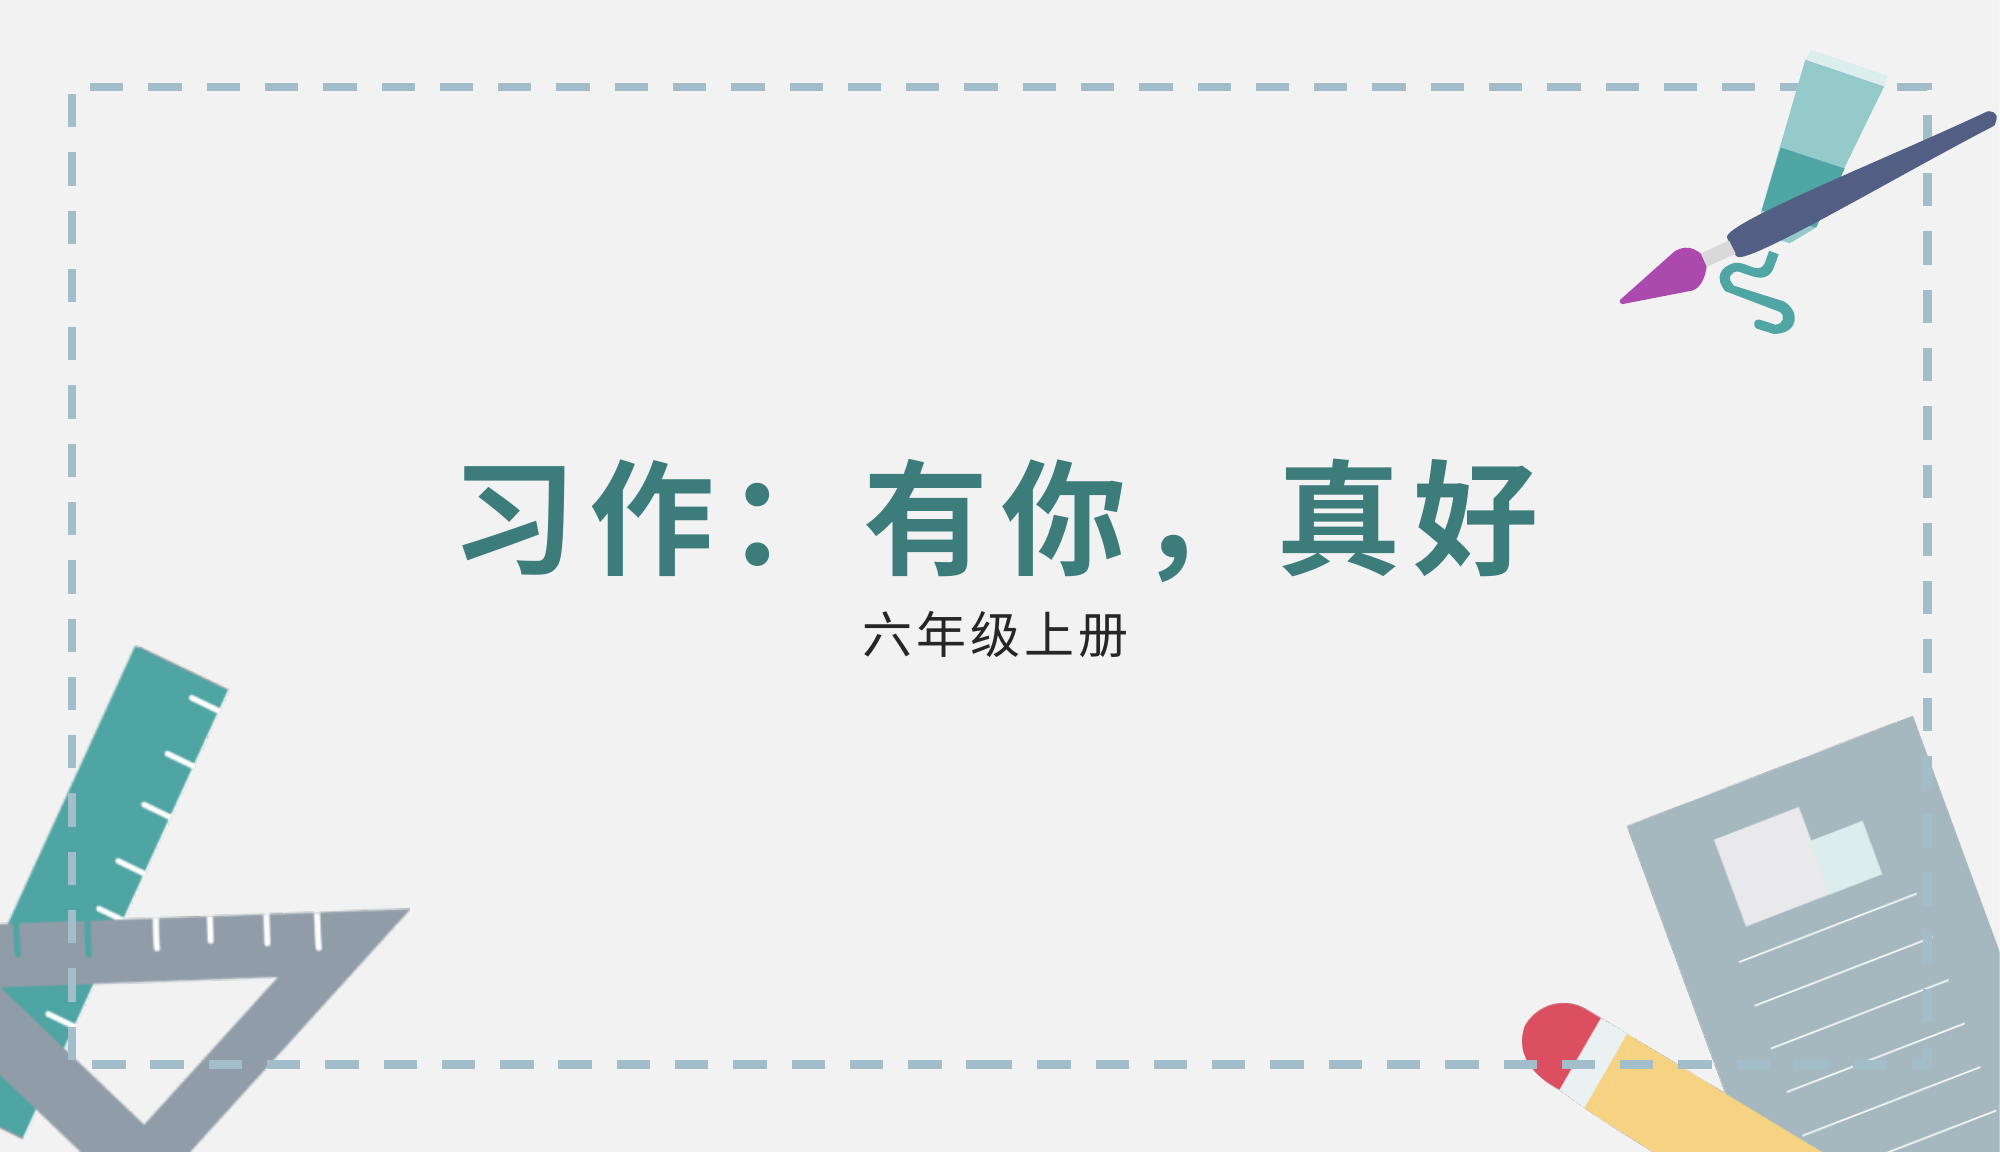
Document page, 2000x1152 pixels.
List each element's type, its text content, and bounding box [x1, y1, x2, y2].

picture [1521, 715, 2000, 1152]
picture [0, 625, 410, 1152]
text_box 习作：有你，真好 [375, 362, 1616, 591]
text_box 六年级上册 [375, 603, 1616, 799]
